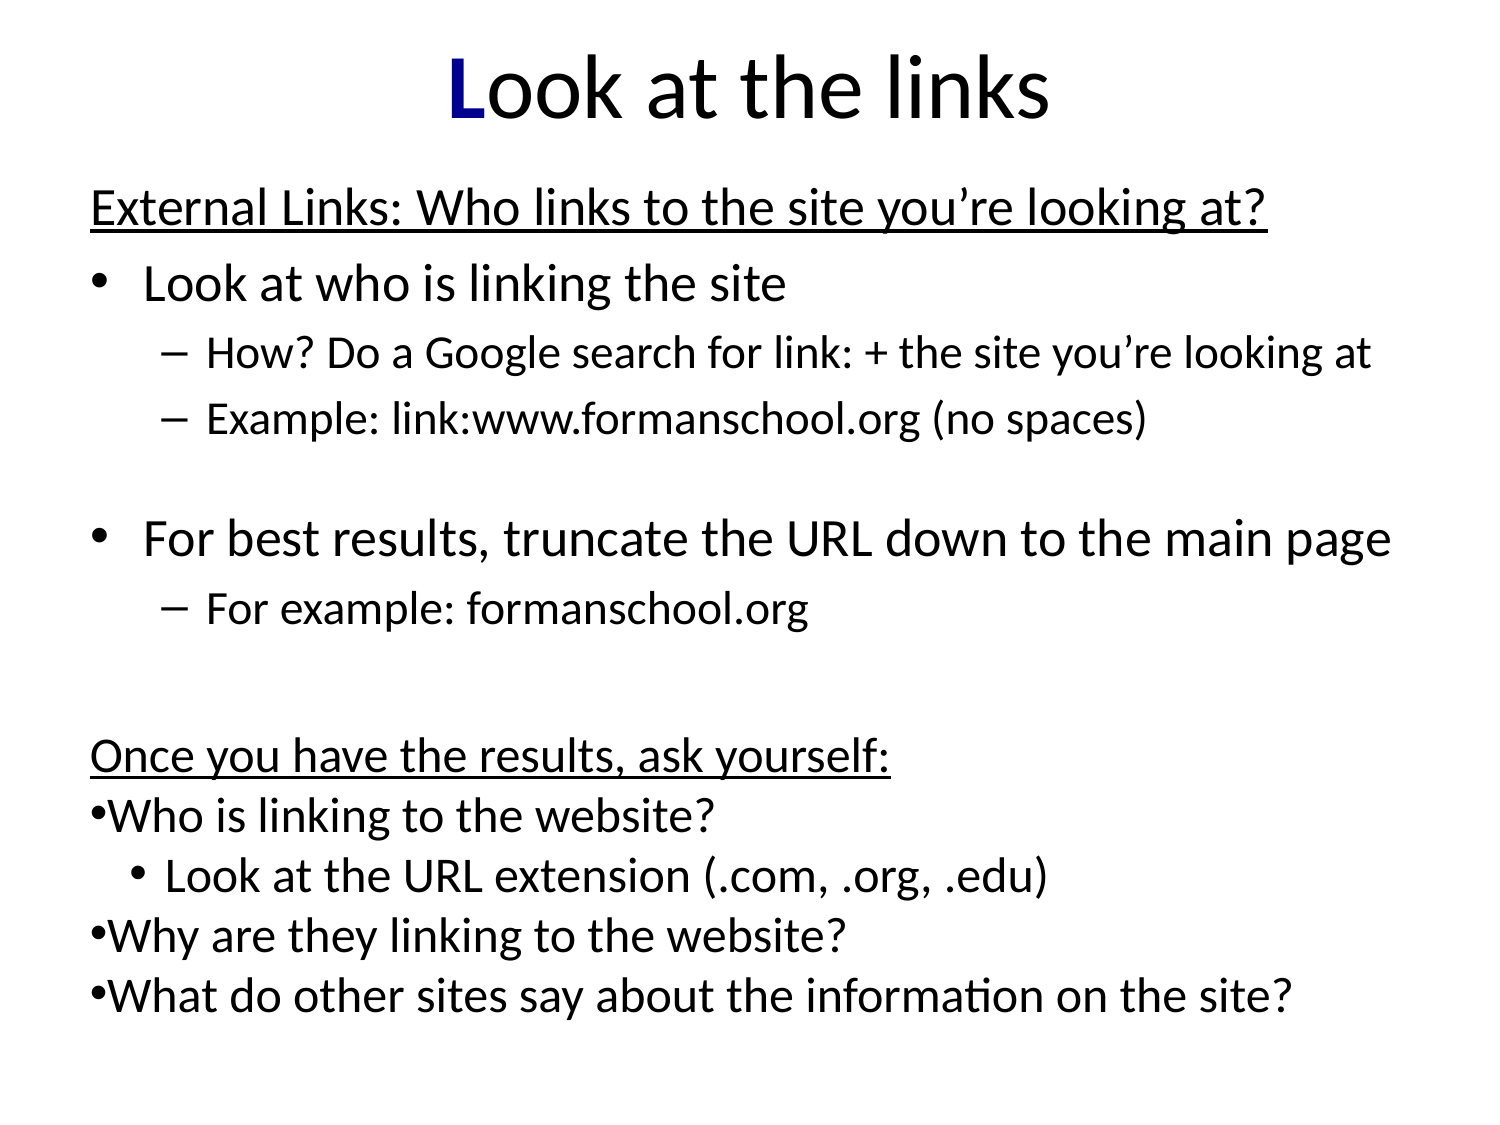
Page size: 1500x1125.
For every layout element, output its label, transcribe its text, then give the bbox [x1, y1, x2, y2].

list External Links: Who links to the site you’re looking at? Look at who is linking the site How? Do a Google search for link: + the site you’re looking at Example: link:www.formanschool.org (no spaces) For best results, truncate the URL down to the main page For example: formanschool.org [75, 164, 1425, 714]
text_box Once you have the results, ask yourself: Who is linking to the website? Look at the URL extension (.com, .org, .edu) Why are they linking to the website? What do other sites say about the information on the site? [75, 714, 1455, 1075]
title Look at the links [75, 0, 1425, 164]
